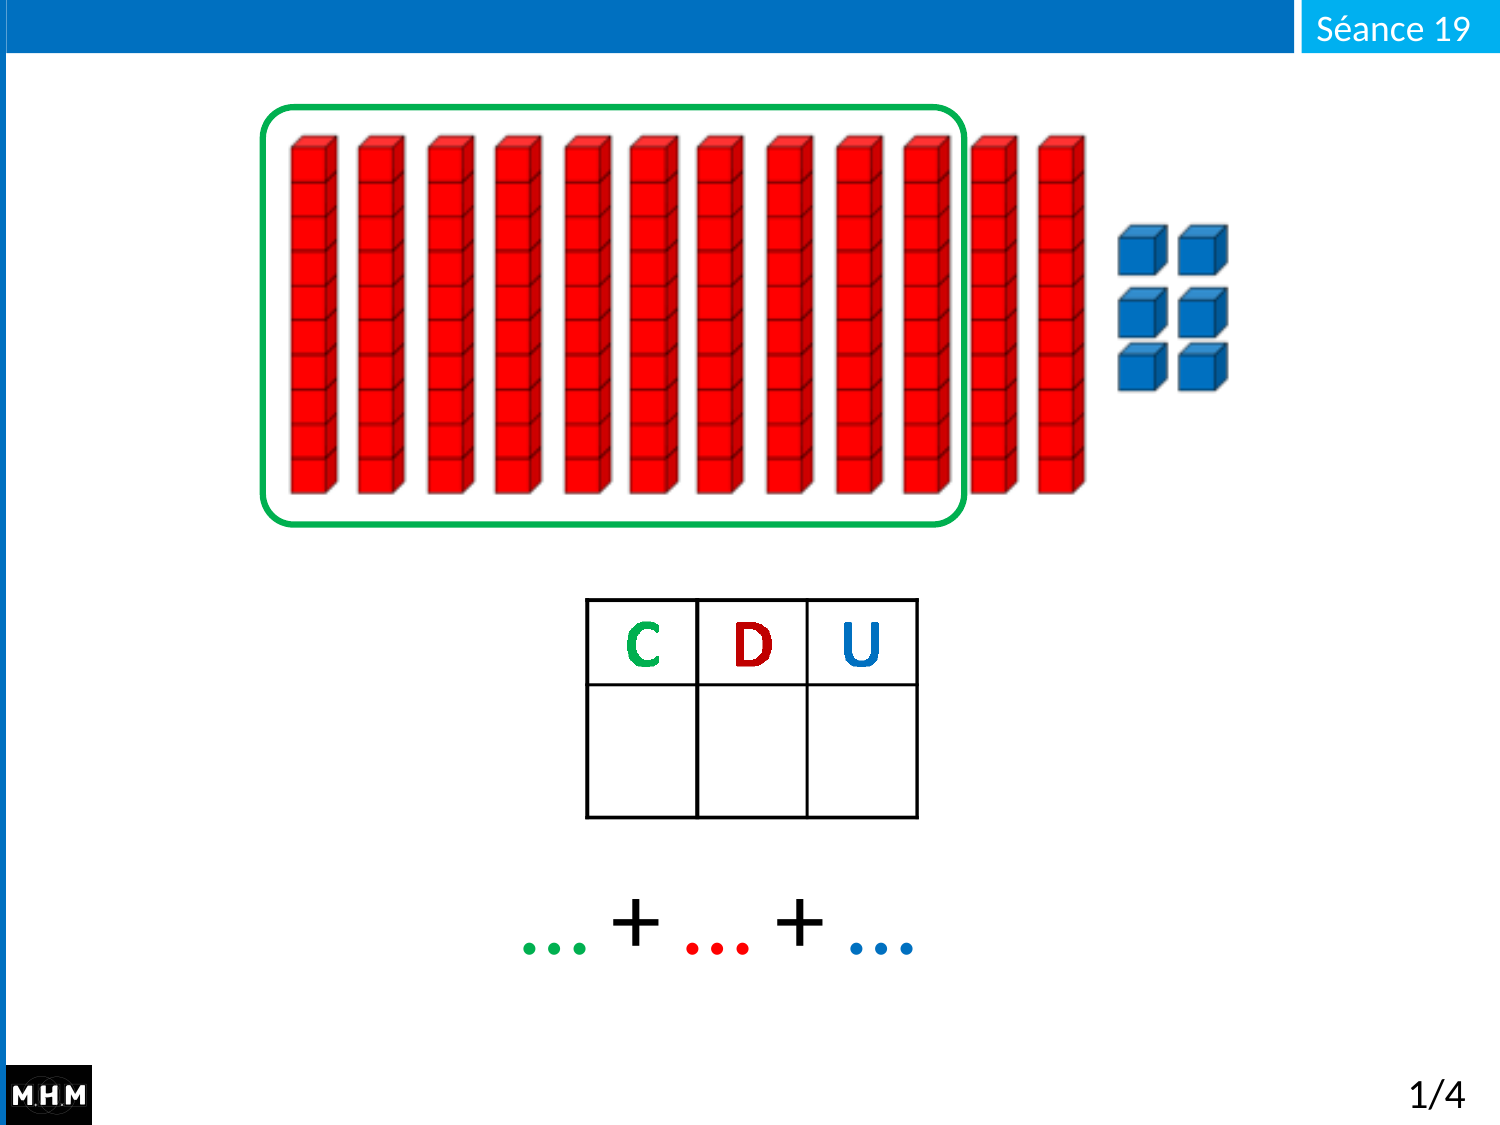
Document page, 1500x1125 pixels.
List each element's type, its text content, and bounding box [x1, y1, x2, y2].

picture [275, 122, 1241, 507]
list 1/4 [1373, 1064, 1500, 1125]
text_box … + … + … [335, 847, 1124, 982]
text_box [261, 106, 963, 526]
picture [6, 1065, 92, 1125]
picture [578, 590, 922, 820]
